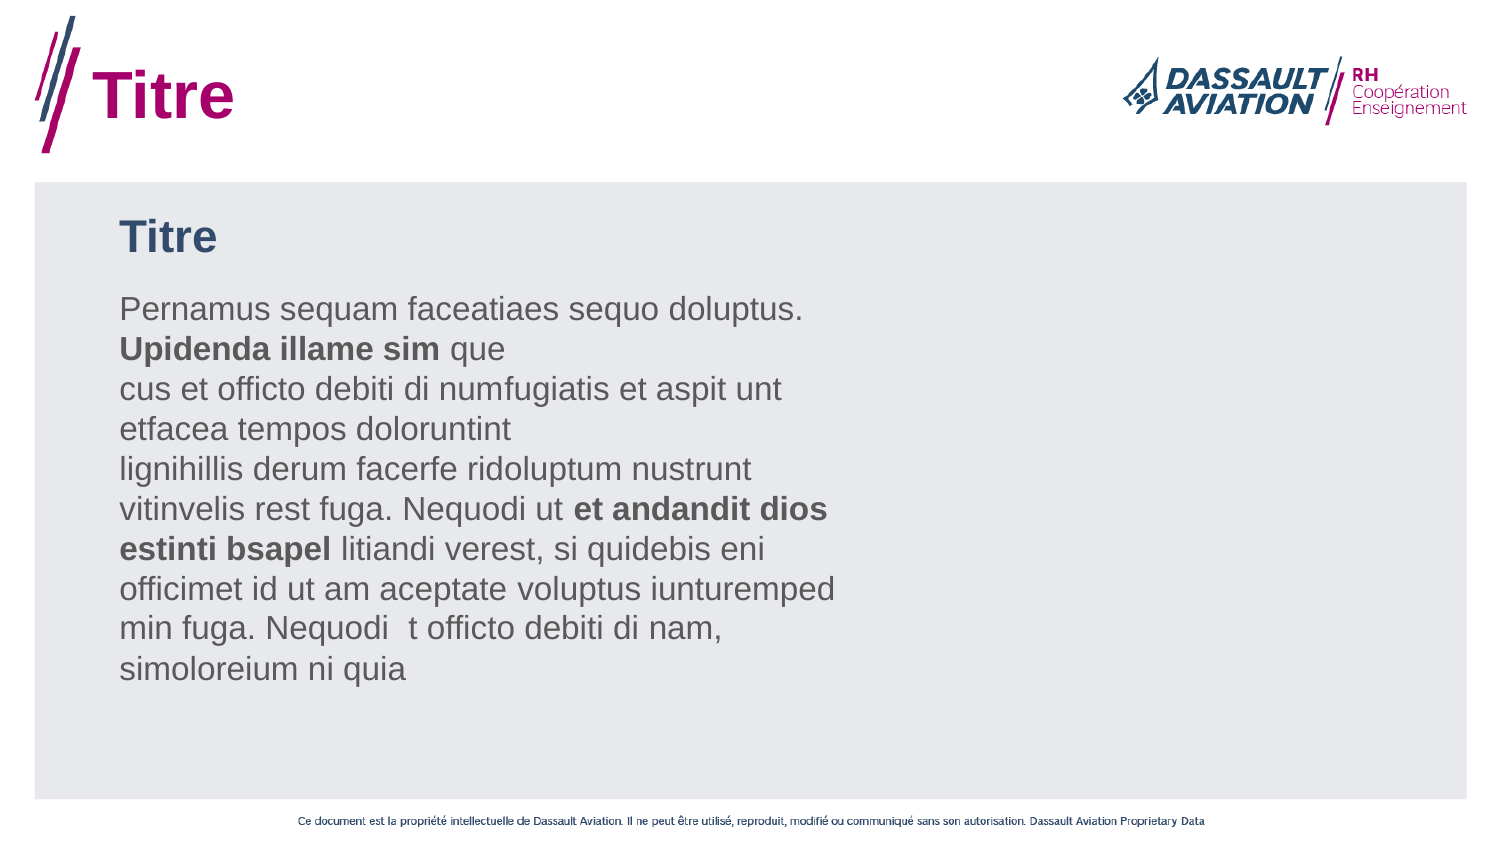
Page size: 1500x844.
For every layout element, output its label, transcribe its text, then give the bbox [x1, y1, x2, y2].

picture [1, 0, 1499, 844]
text_box Titre [104, 199, 1255, 269]
text_box Pernamus sequam faceatiaes sequo doluptus. Upidenda illame sim que cus et officto debiti di numfugiatis et aspit unt etfacea tempos doloruntint lignihillis derum facerfe ridoluptum nustrunt vitinvelis rest fuga. Nequodi ut et andandit dios estinti bsapel litiandi verest, si quidebis eni officimet id ut am aceptate voluptus iunturemped min fuga. Nequodi t officto debiti di nam, simoloreium ni quia [104, 280, 892, 694]
text_box Titre [77, 44, 251, 140]
